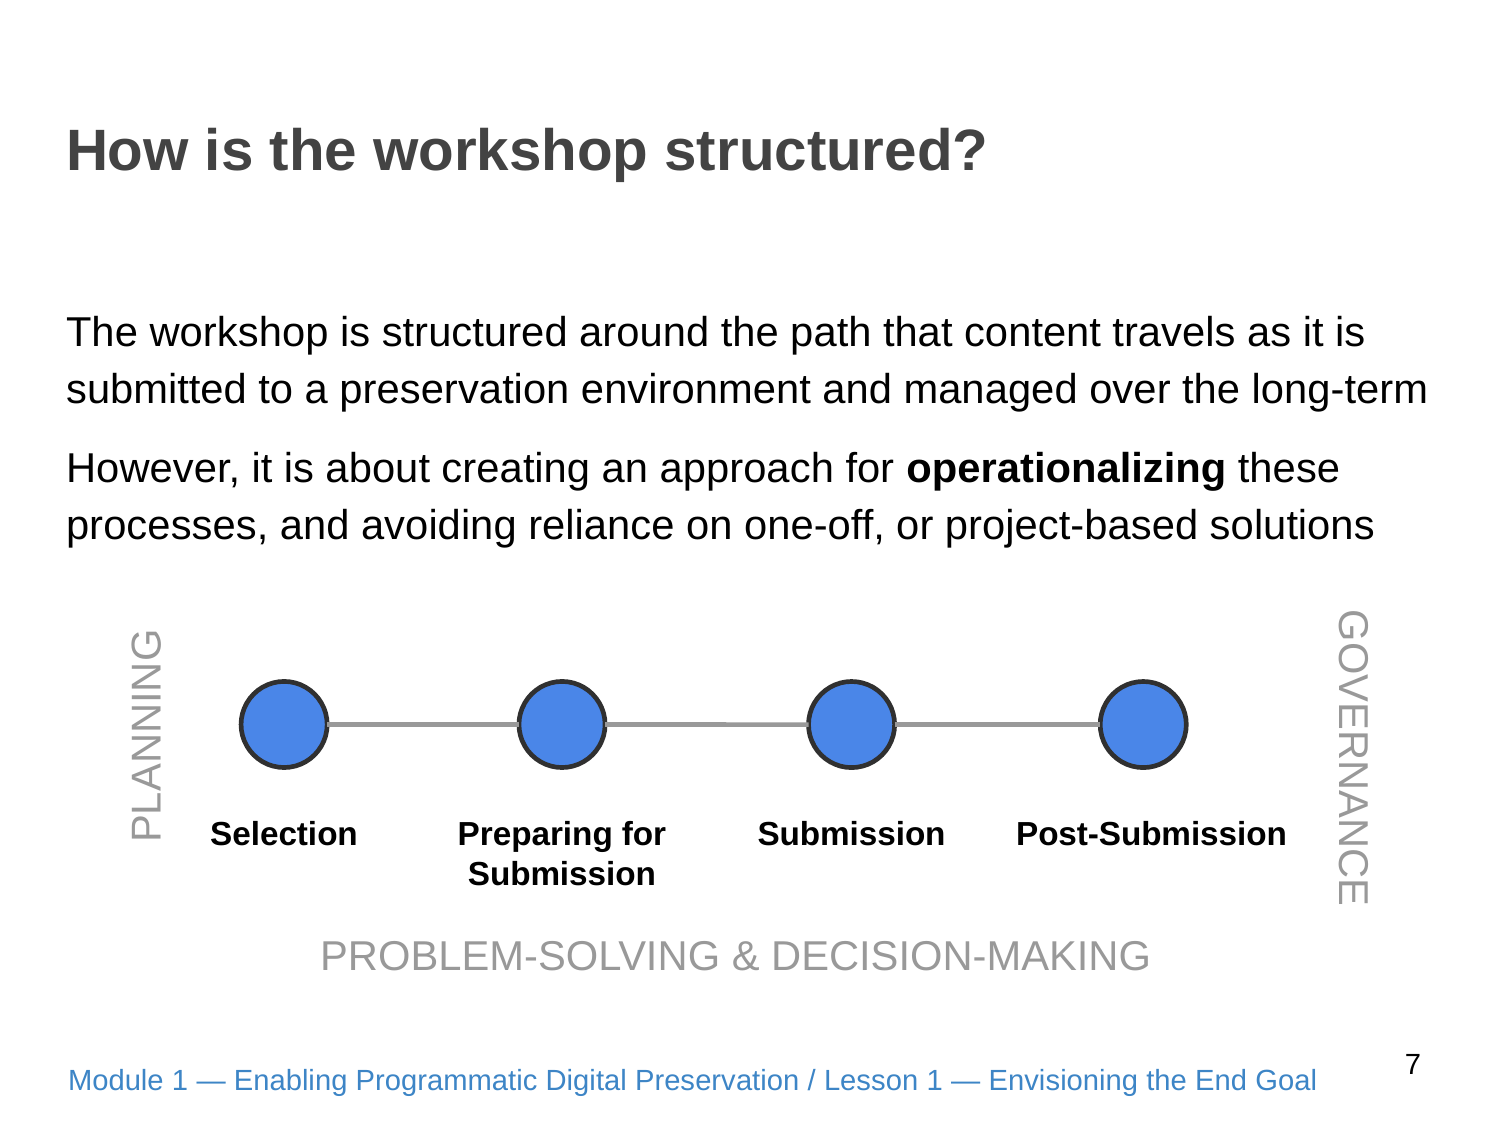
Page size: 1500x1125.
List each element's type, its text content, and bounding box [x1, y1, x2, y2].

title How is the workshop structured? [51, 97, 1449, 223]
text_box PLANNING [103, 588, 164, 884]
text_box [1100, 681, 1187, 768]
text_box Post-Submission [984, 797, 1303, 884]
text_box Submission [692, 797, 984, 884]
text_box Selection [164, 797, 402, 884]
text_box Module 1 — Enabling Programmatic Digital Preservation / Lesson 1 — Envisioning the End Goal [53, 1046, 1410, 1106]
text_box GOVERNANCE [1336, 580, 1396, 937]
text_box [519, 681, 605, 768]
text_box [241, 681, 328, 768]
slide_number 7 [1389, 1019, 1480, 1106]
text_box PROBLEM-SOLVING & DECISION-MAKING [161, 913, 1311, 973]
text_box [808, 681, 895, 768]
text_box Preparing for Submission [402, 797, 692, 884]
list The workshop is structured around the path that content travels as it is submitted to a preservation environment and managed over the long-term However, it is about creating an approach for operationalizing these processes, and avoiding reliance on one-off, or project-based solutions [51, 282, 1449, 439]
